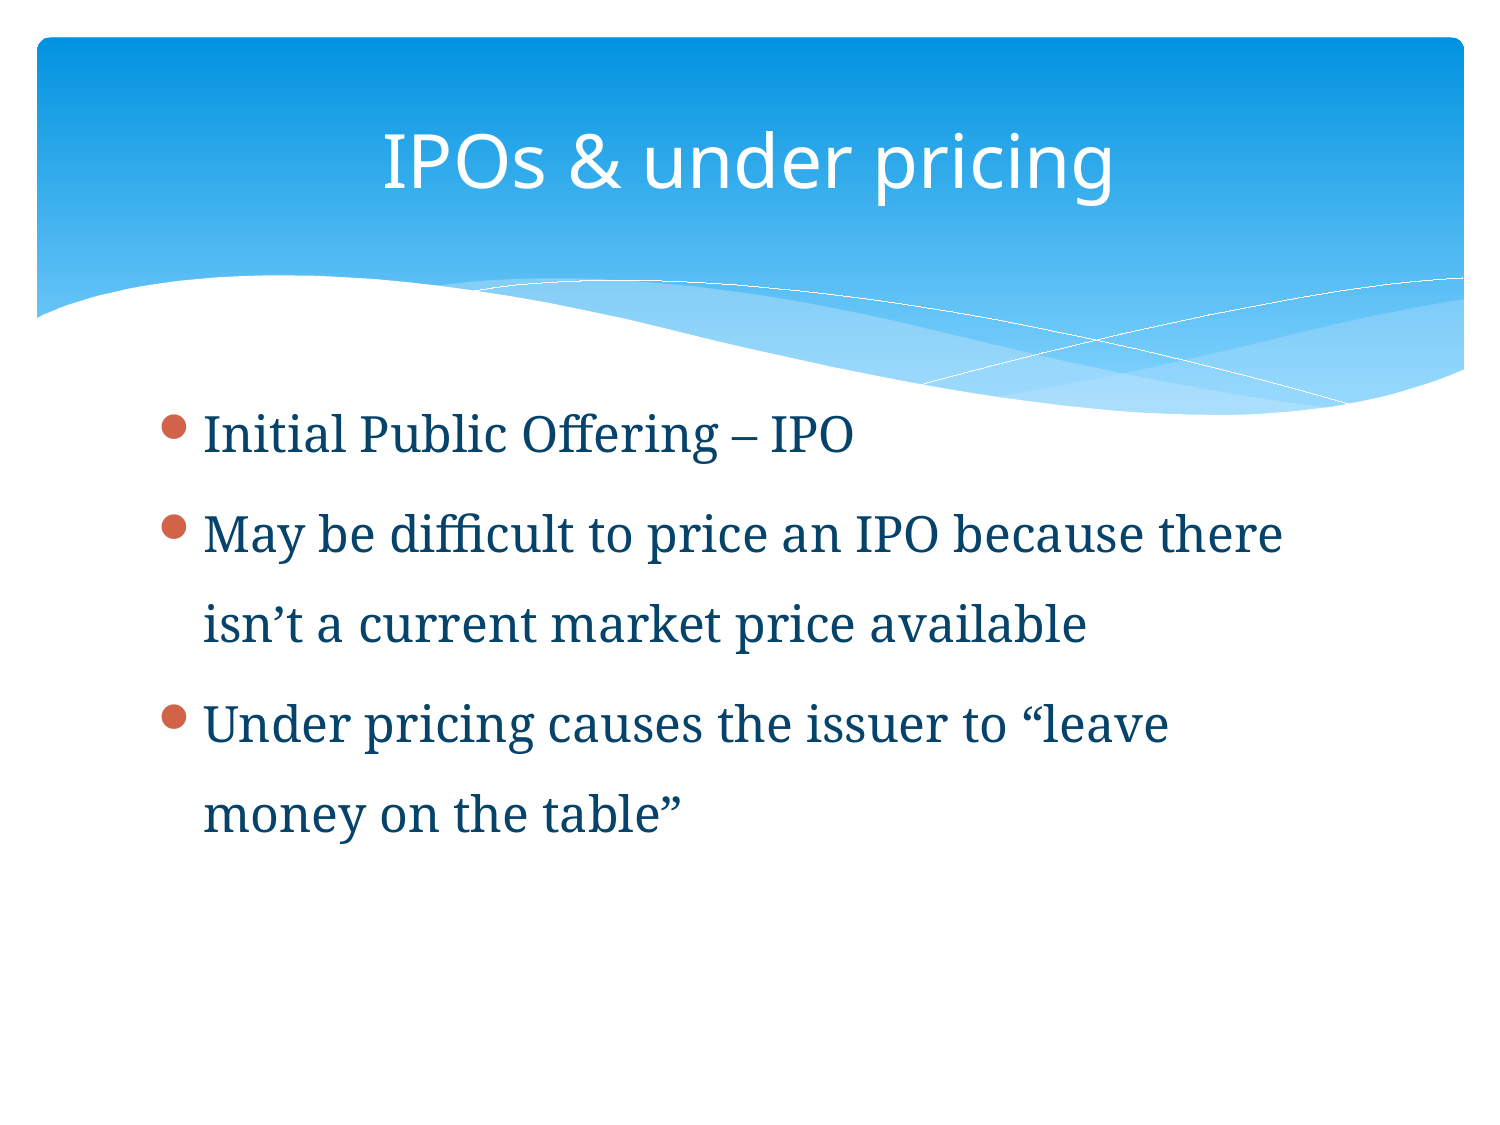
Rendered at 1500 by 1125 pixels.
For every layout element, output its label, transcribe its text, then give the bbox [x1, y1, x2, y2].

title IPOs & under pricing [75, 55, 1425, 261]
list Initial Public Offering – IPO May be difficult to price an IPO because there isn’t a current market price available Under pricing causes the issuer to “leave money on the table” [143, 365, 1359, 1005]
